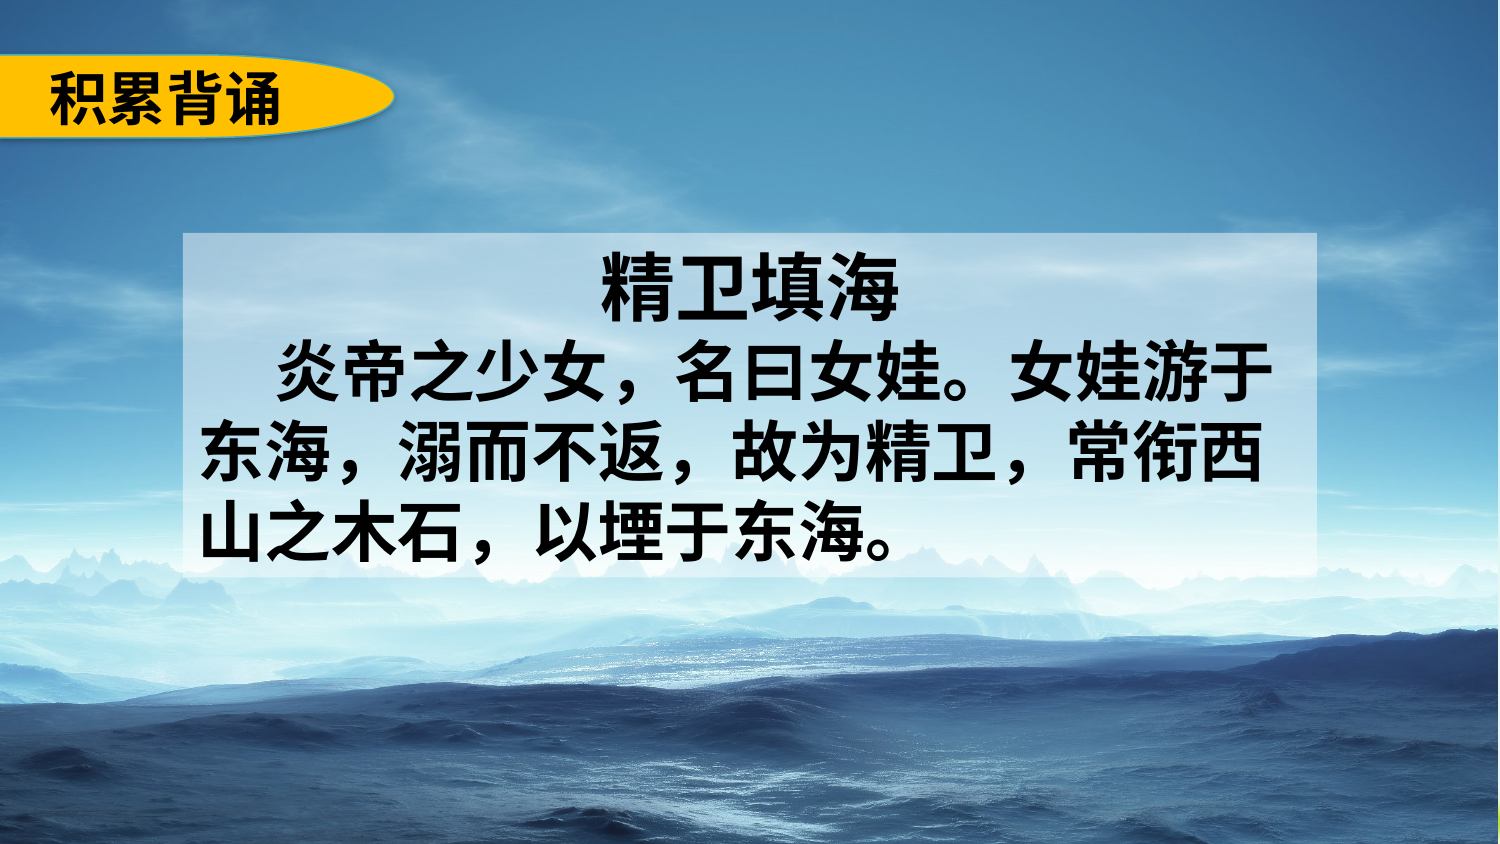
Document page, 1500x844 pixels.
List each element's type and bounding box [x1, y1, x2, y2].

text_box [0, 54, 395, 139]
picture [0, 0, 1500, 844]
